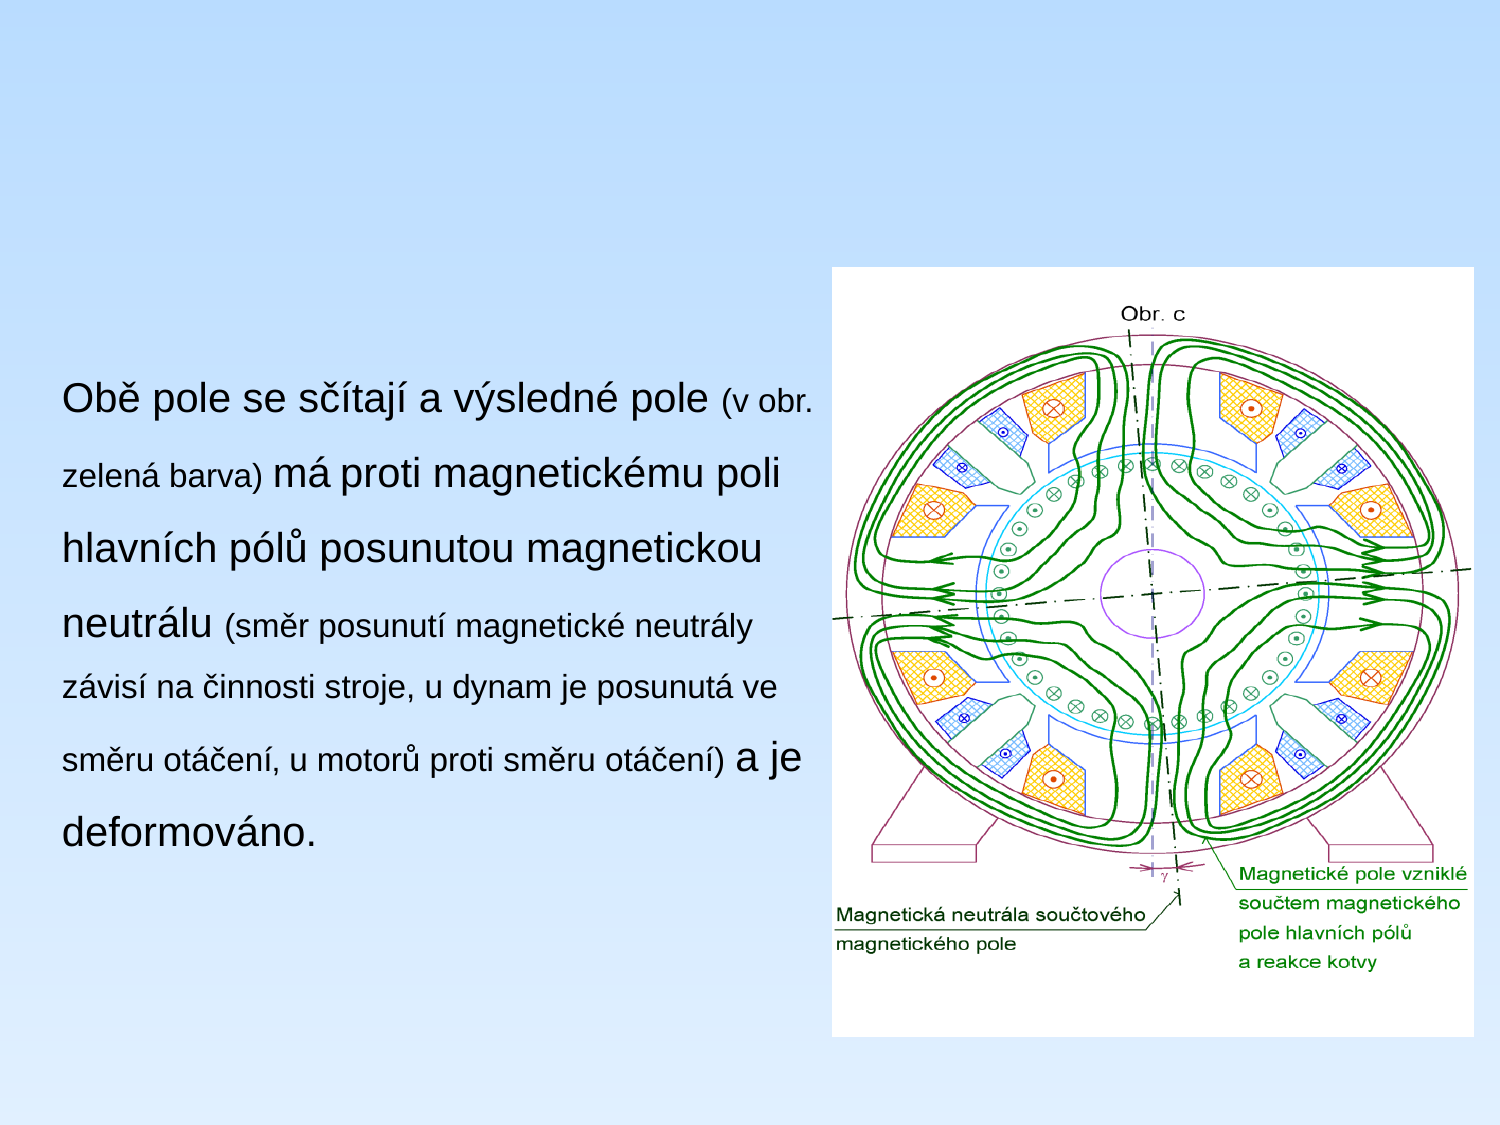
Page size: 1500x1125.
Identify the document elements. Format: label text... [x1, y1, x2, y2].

text_box Obě pole se sčítají a výsledné pole (v obr. zelená barva) má proti magnetickému poli hlavních pólů posunutou magnetickou neutrálu (směr posunutí magnetické neutrály závisí na činnosti stroje, u dynam je posunutá ve směru otáčení‚ u motorů proti směru otáčení) a je deformováno. [47, 338, 827, 863]
picture [832, 266, 1474, 1037]
